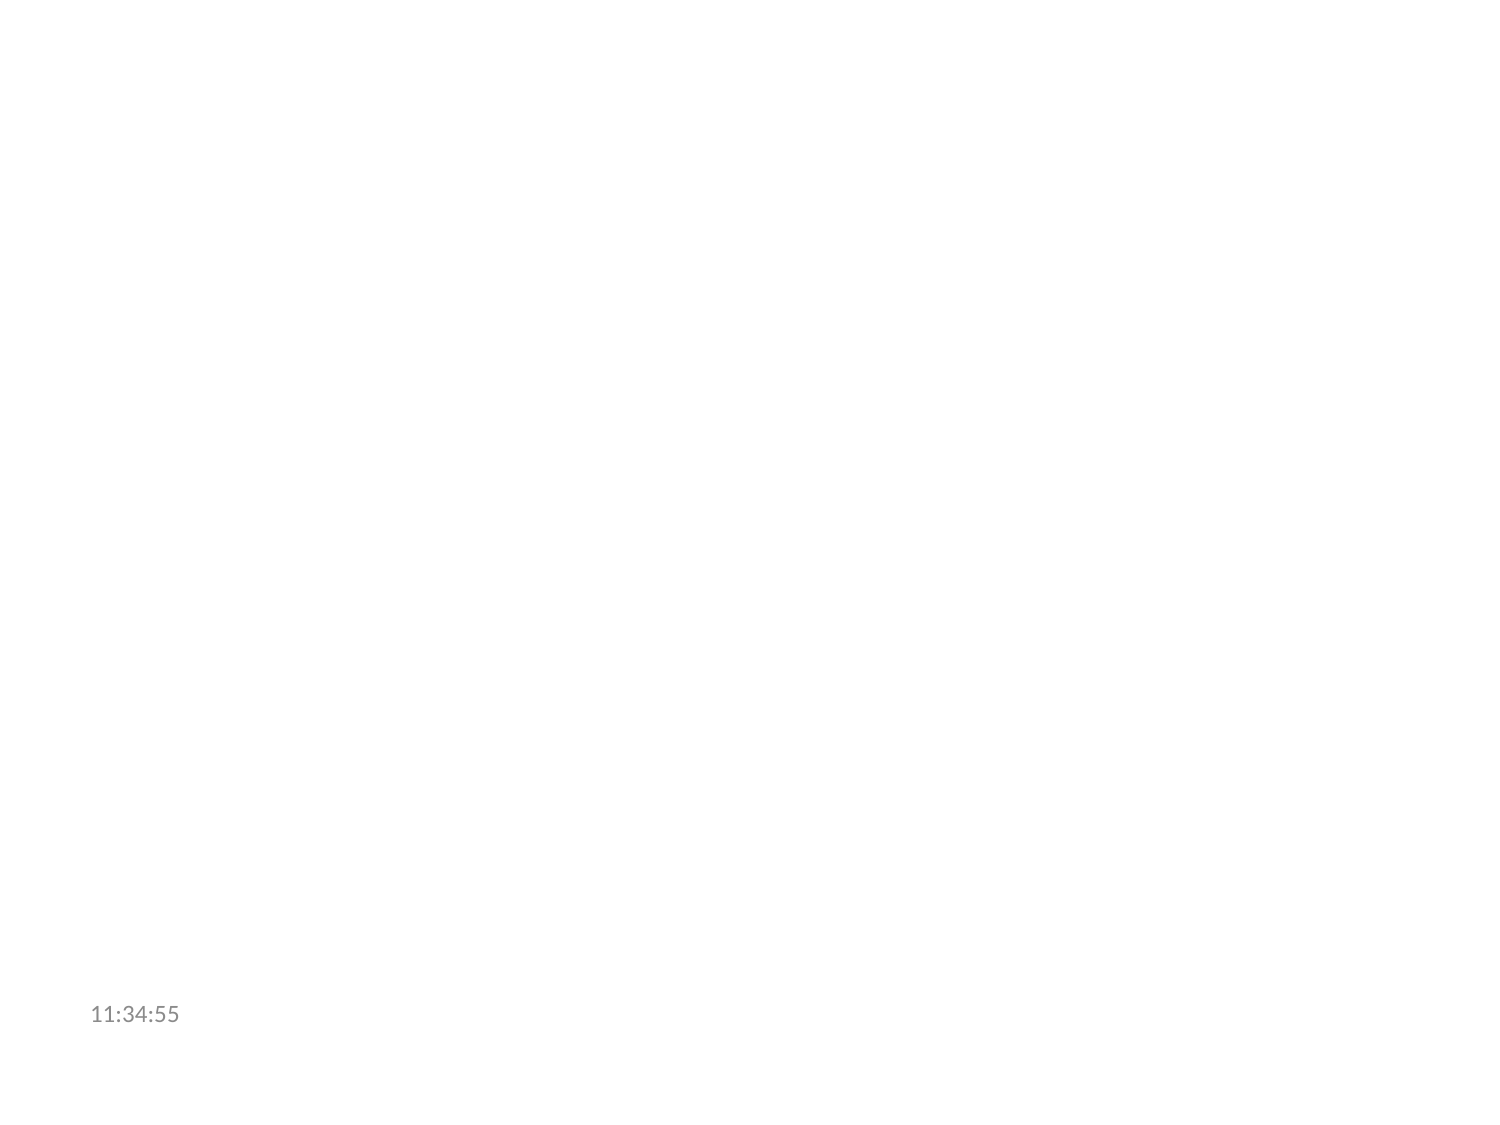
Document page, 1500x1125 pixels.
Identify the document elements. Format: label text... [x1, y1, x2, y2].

text_box 15:35:09 [75, 982, 425, 1043]
